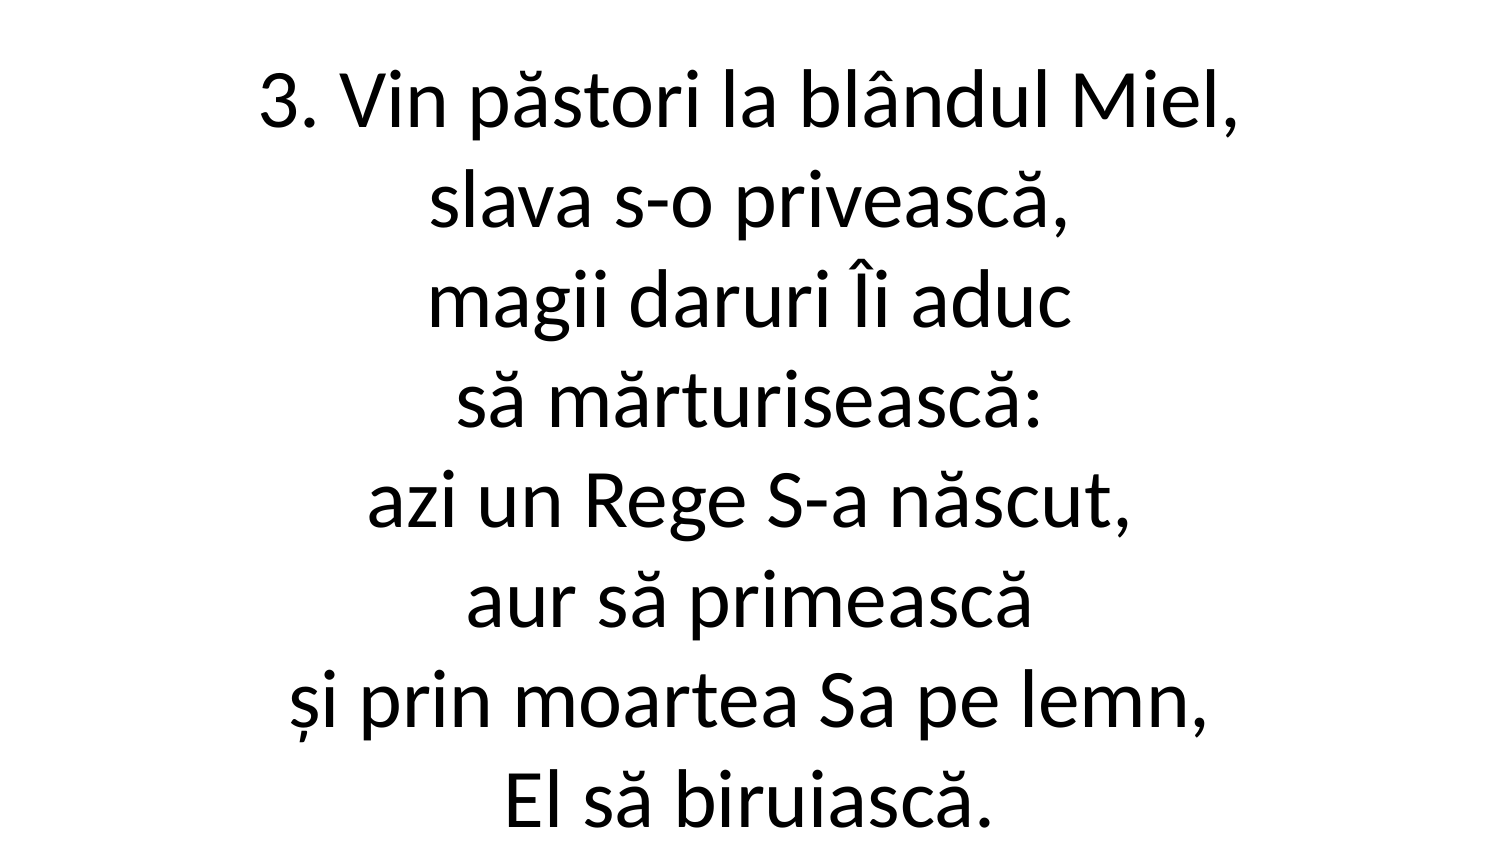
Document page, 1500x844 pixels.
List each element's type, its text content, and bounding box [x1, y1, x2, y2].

text_box 3. Vin păstori la blândul Miel, slava s-o privească, magii daruri Îi aduc să mărturisească: azi un Rege S-a născut, aur să primească și prin moartea Sa pe lemn, El să biruiască. [242, 0, 1258, 844]
